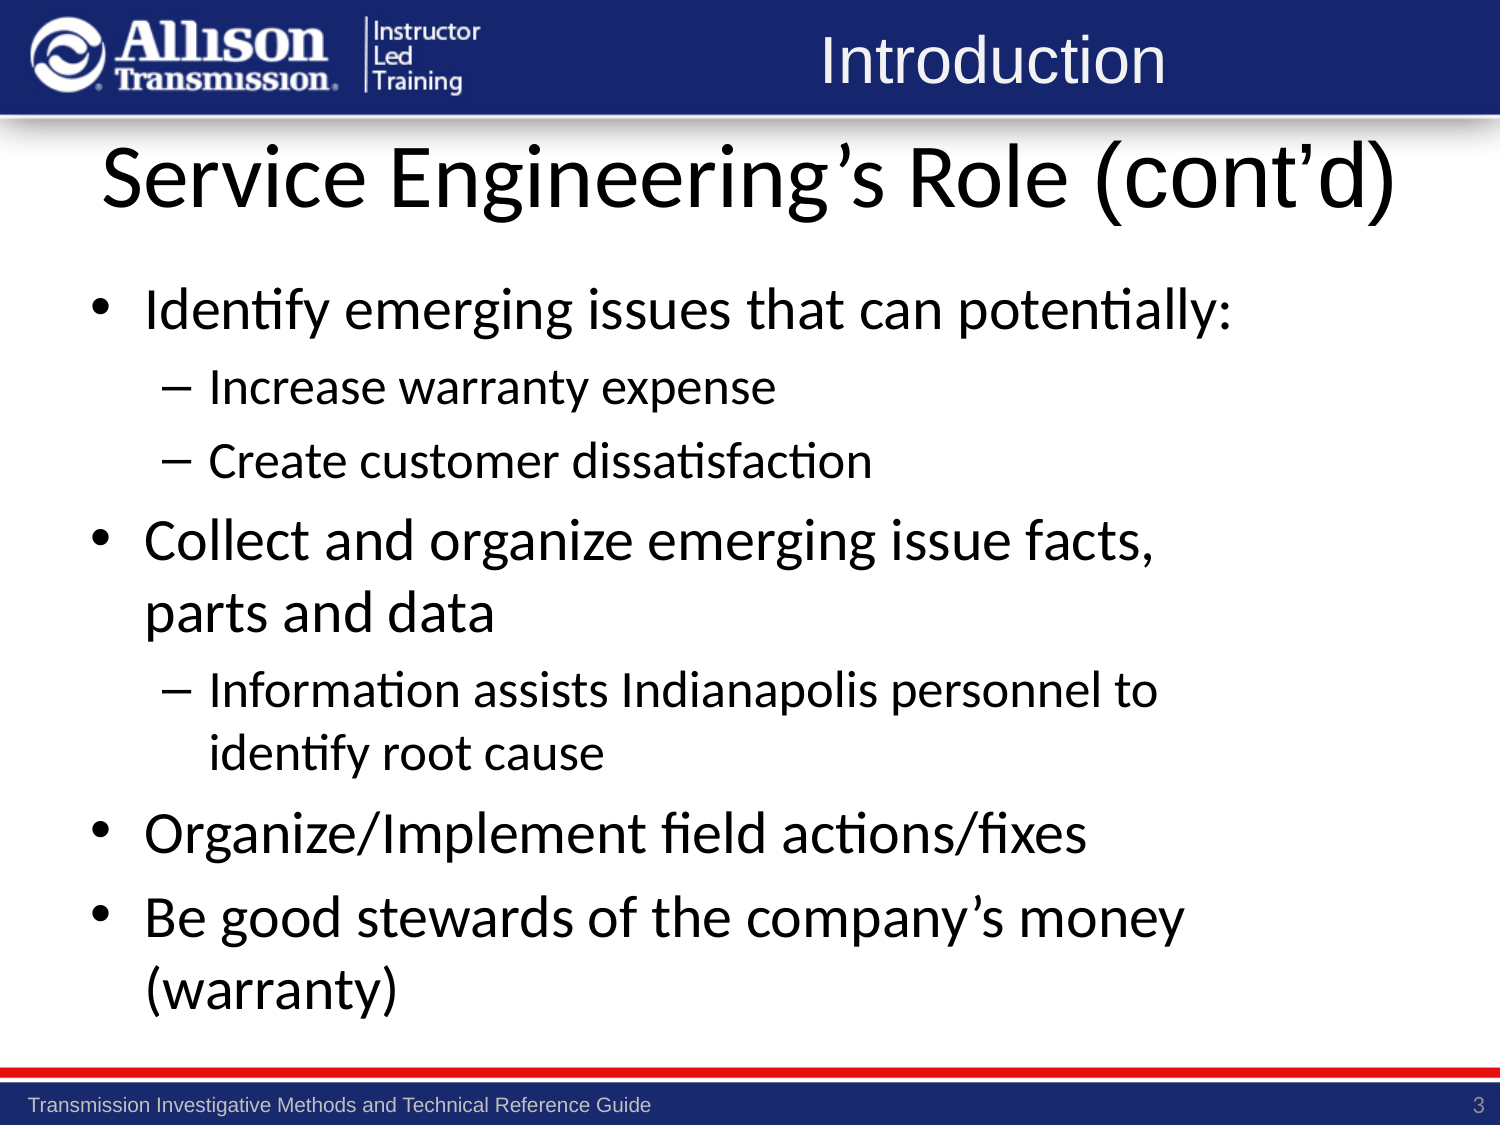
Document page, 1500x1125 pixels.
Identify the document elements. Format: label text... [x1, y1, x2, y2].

slide_number 3 [1149, 1074, 1500, 1125]
picture [0, 0, 1500, 1125]
title Service Engineering’s Role (cont’d) [75, 76, 1425, 265]
list Identify emerging issues that can potentially: Increase warranty expense Create customer dissatisfaction Collect and organize emerging issue facts, parts and data Information assists Indianapolis personnel to identify root cause Organize/Implement field actions/fixes Be good stewards of the company’s money (warranty) [75, 262, 1260, 1060]
